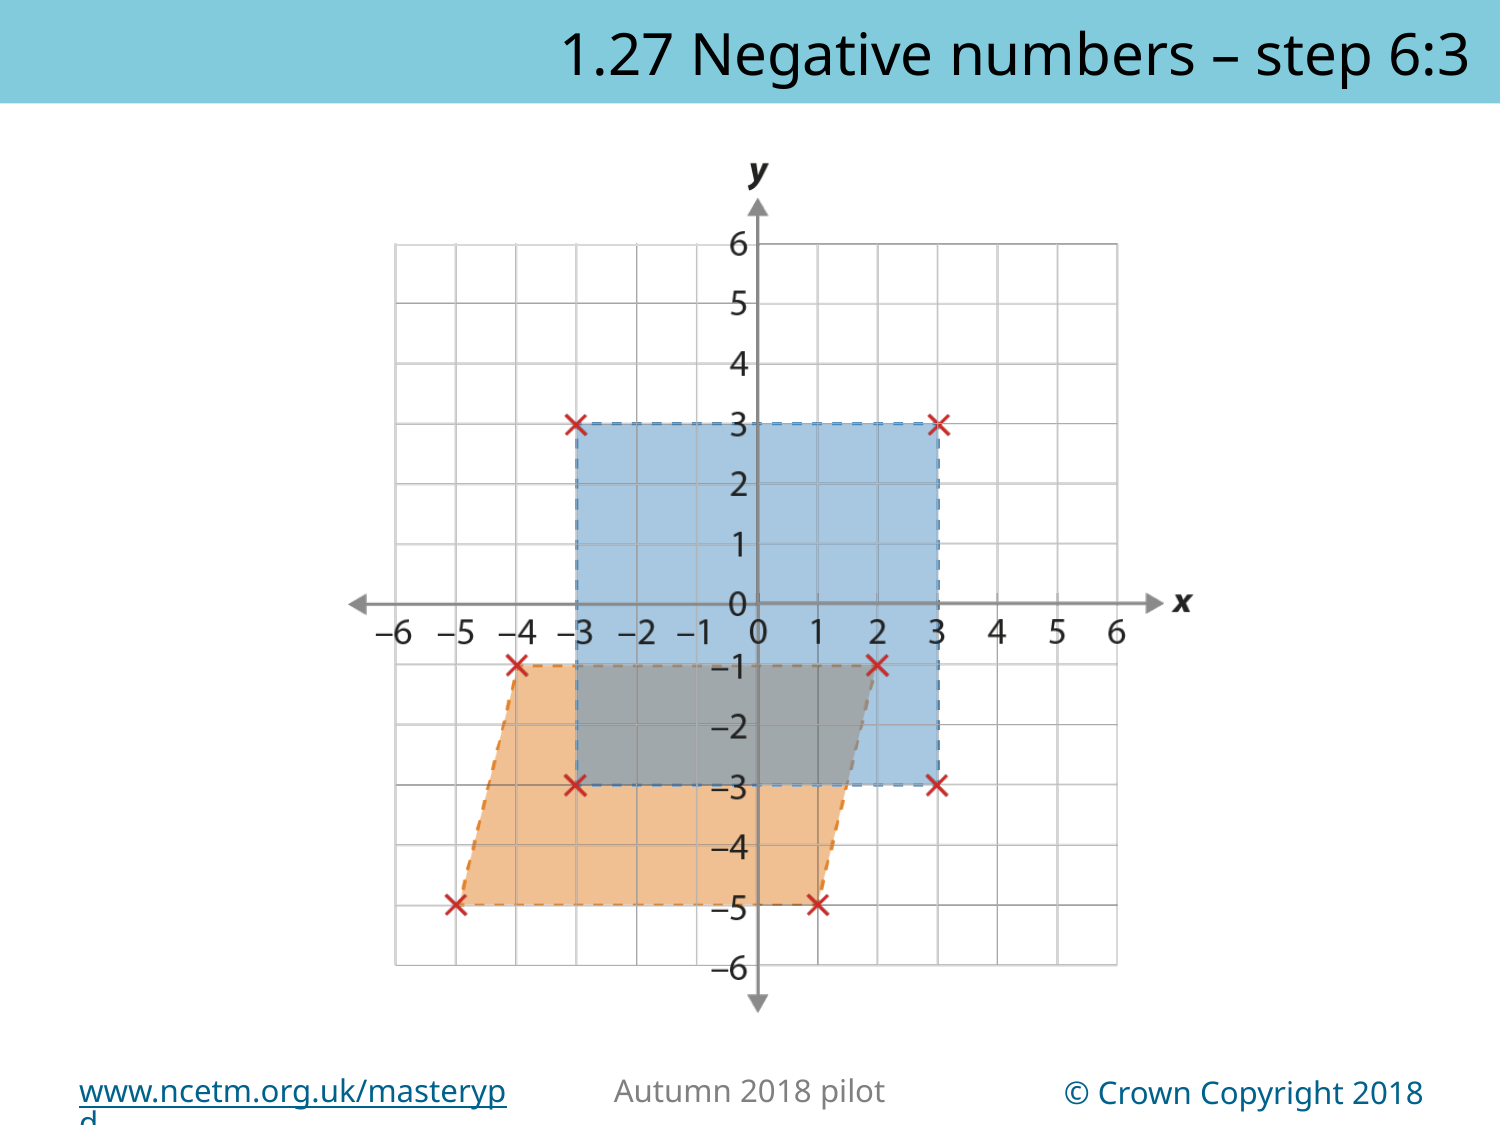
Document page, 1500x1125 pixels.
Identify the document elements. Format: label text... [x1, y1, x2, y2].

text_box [1170, 586, 1196, 615]
picture [560, 770, 597, 801]
picture [502, 650, 539, 681]
list 1.27 Negative numbers – step 6:3 [0, 0, 1500, 104]
picture [440, 890, 477, 921]
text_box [347, 243, 684, 967]
picture [560, 409, 597, 440]
picture [677, 150, 1197, 1013]
